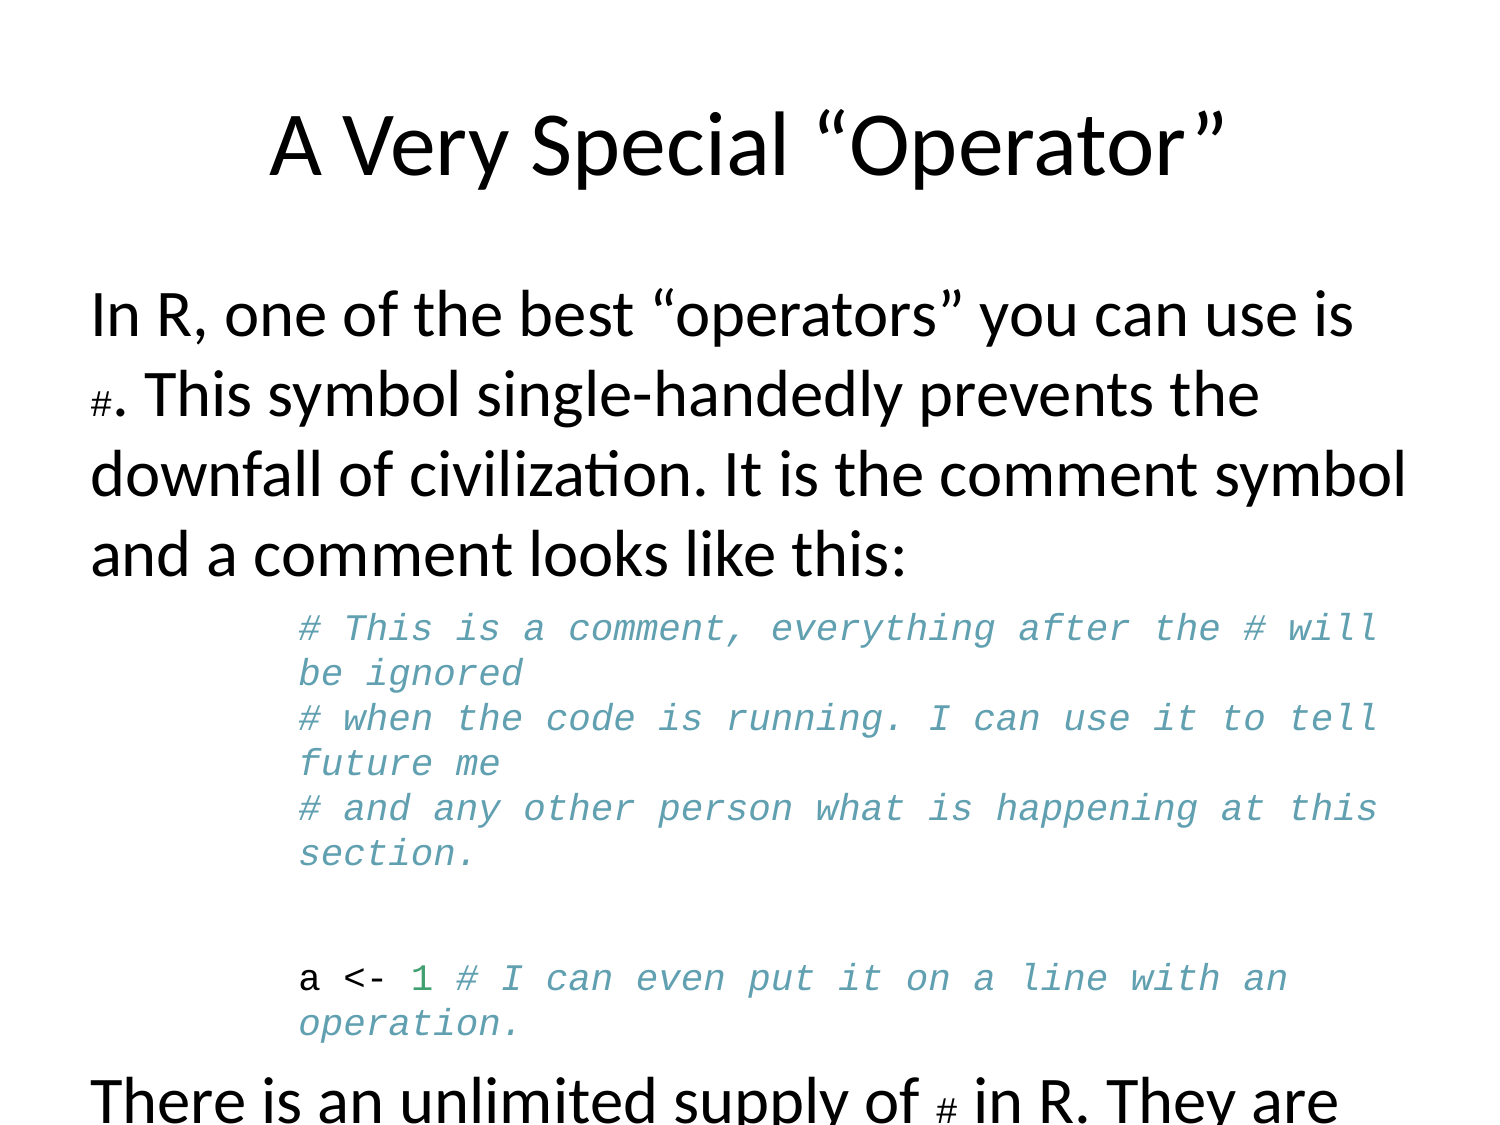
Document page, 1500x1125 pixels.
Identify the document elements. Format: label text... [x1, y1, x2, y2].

title A Very Special “Operator” [75, 45, 1425, 233]
list In R, one of the best “operators” you can use is #. This symbol single-handedly prevents the downfall of civilization. It is the comment symbol and a comment looks like this: # This is a comment, everything after the # will be ignored # when the code is running. I can use it to tell future me # and any other person what is happening at this section. a <- 1 # I can even put it on a line with an operation. There is an unlimited supply of # in R. They are free. Use them everywhere, all the time, and you will save yourself pain and heartache down the line [75, 262, 1425, 1005]
